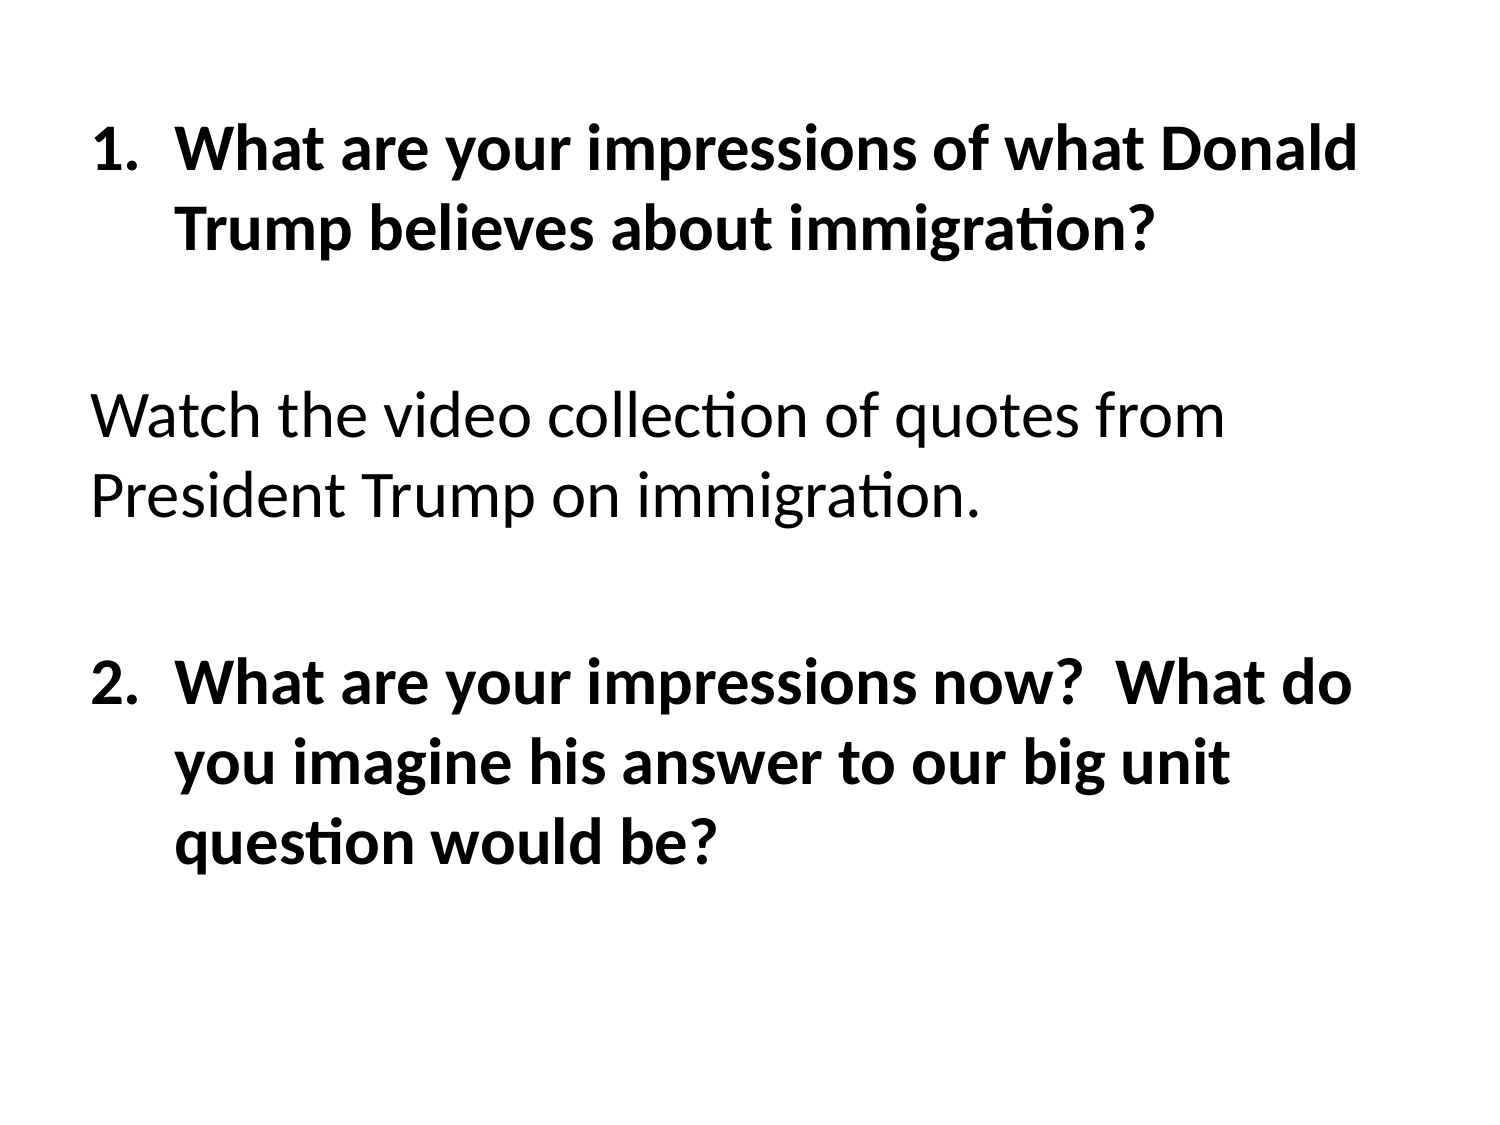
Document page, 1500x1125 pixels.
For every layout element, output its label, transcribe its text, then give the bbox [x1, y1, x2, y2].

list What are your impressions of what Donald Trump believes about immigration? Watch the video collection of quotes from President Trump on immigration. What are your impressions now? What do you imagine his answer to our big unit question would be? [75, 96, 1425, 1005]
